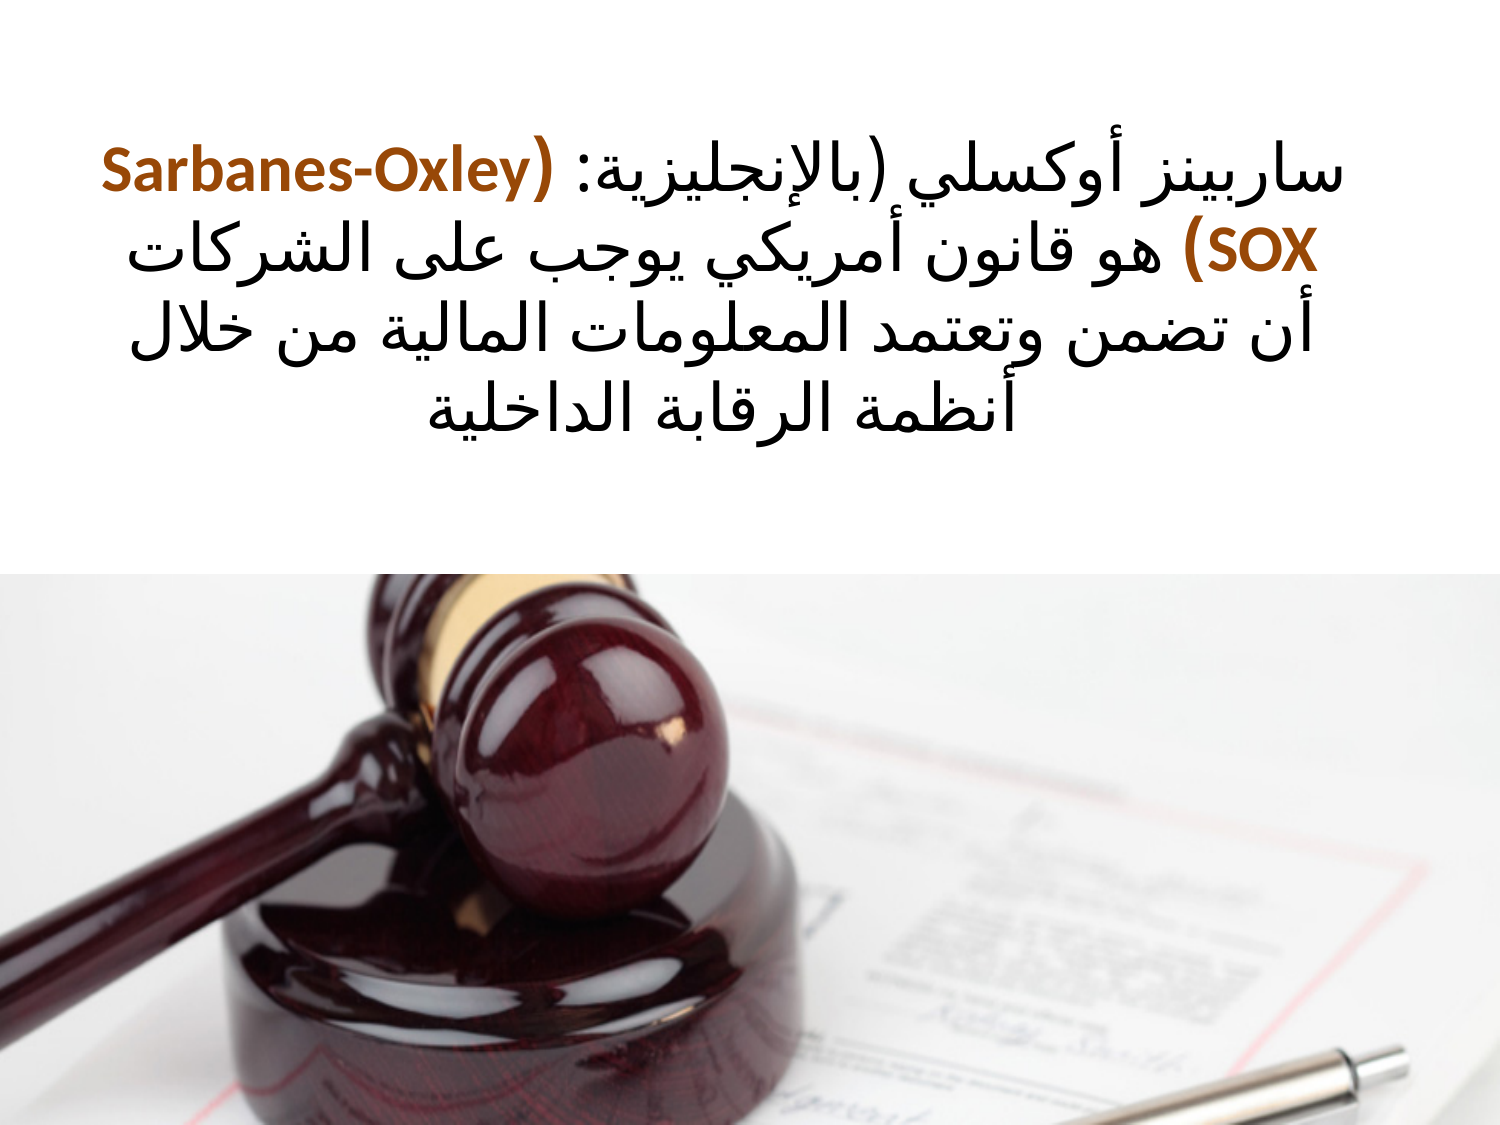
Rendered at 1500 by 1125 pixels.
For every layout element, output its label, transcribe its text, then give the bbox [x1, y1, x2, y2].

picture [0, 573, 1500, 1125]
list ساربينز أوكسلي (بالإنجليزية: (Sarbanes-Oxley SOX) هو قانون أمريكي يوجب على الشركات أن تضمن وتعتمد المعلومات المالية من خلال أنظمة الرقابة الداخلية [75, 117, 1425, 572]
